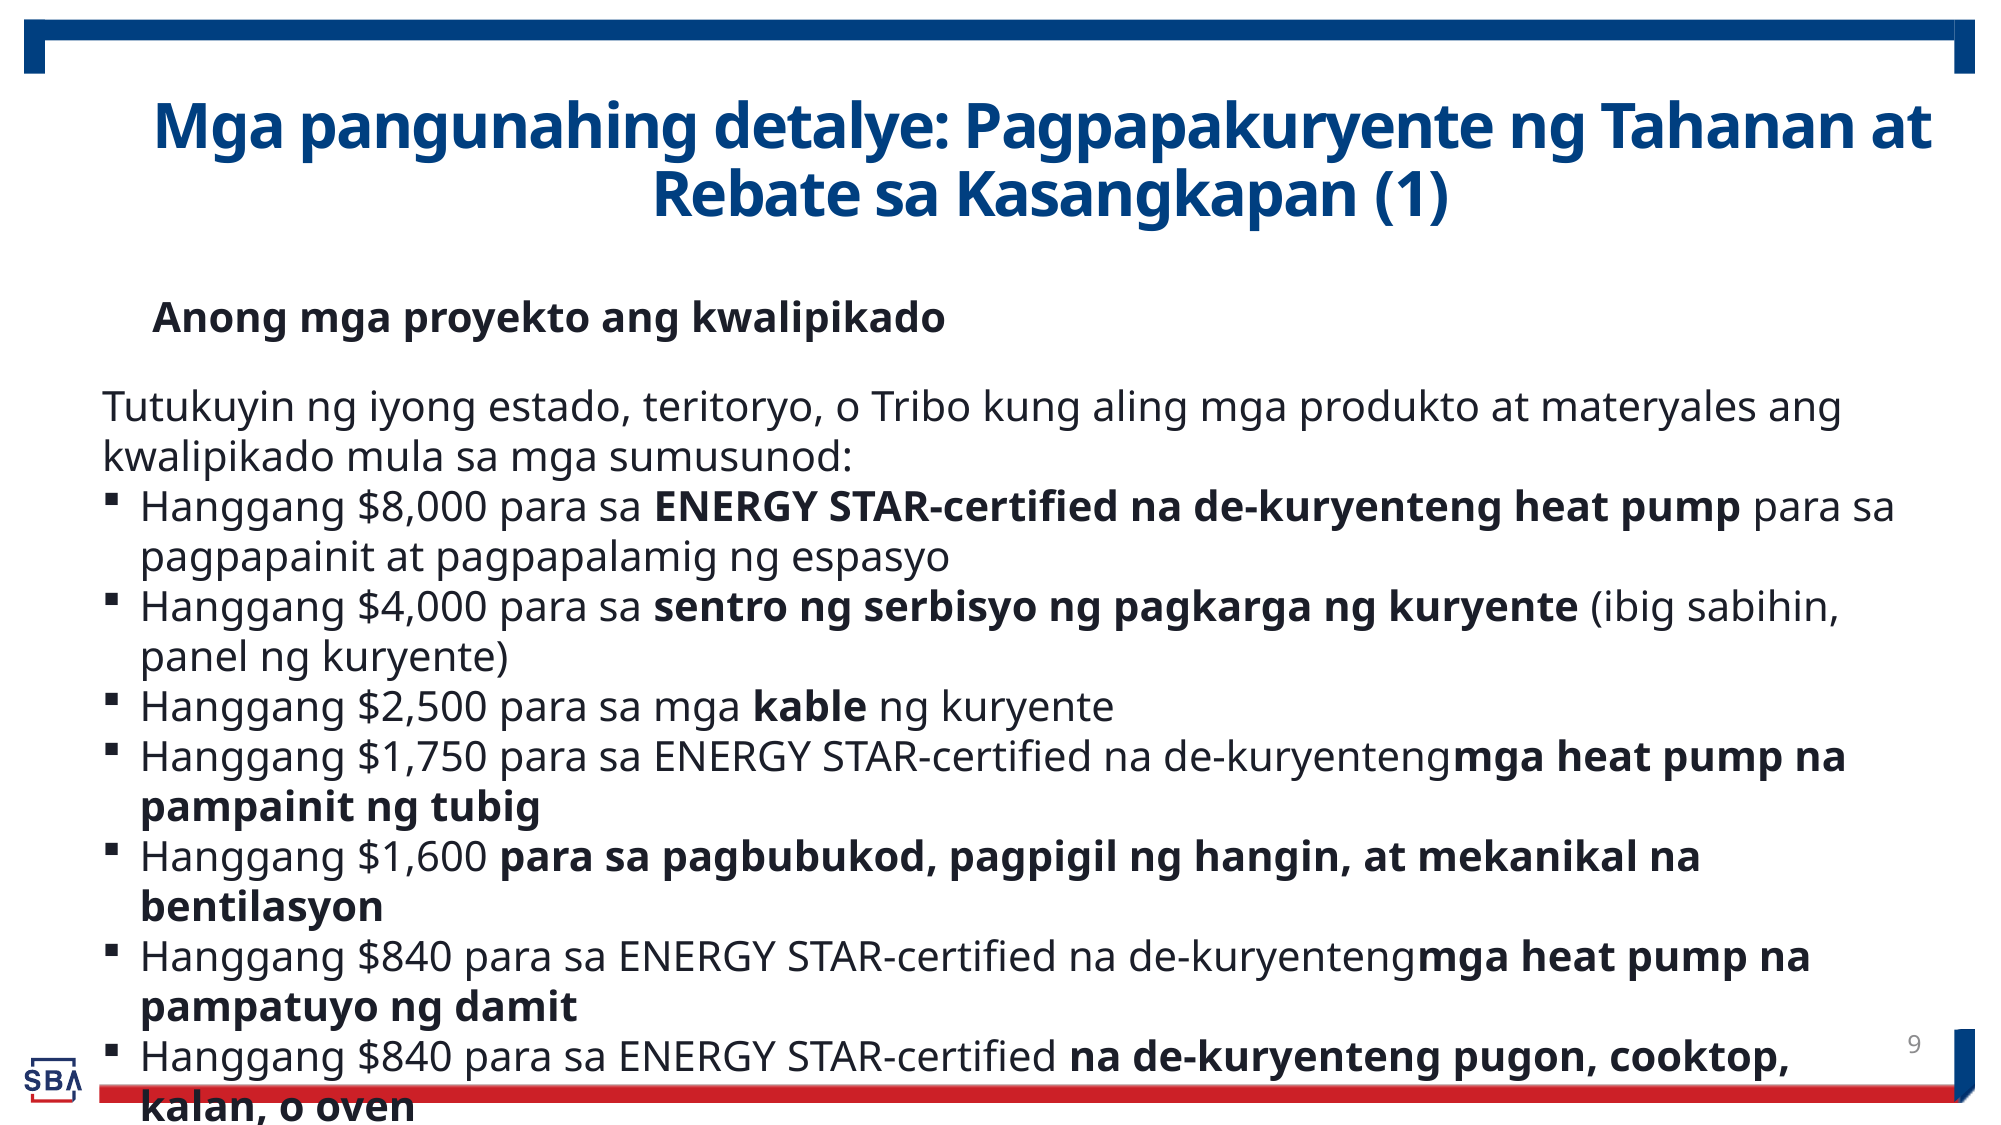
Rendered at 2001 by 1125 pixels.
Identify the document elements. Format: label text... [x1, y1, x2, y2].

text_box Tutukuyin ng iyong estado, teritoryo, o Tribo kung aling mga produkto at materyales ang kwalipikado mula sa mga sumusunod: Hanggang $8,000 para sa ENERGY STAR-certified na de-kuryenteng heat pump para sa pagpapainit at pagpapalamig ng espasyo Hanggang $4,000 para sa sentro ng serbisyo ng pagkarga ng kuryente (ibig sabihin, panel ng kuryente) Hanggang $2,500 para sa mga kable ng kuryente Hanggang $1,750 para sa ENERGY STAR-certified na de-kuryentengmga heat pump na pampainit ng tubig Hanggang $1,600 para sa pagbubukod, pagpigil ng hangin, at mekanikal na bentilasyon Hanggang $840 para sa ENERGY STAR-certified na de-kuryentengmga heat pump na pampatuyo ng damit Hanggang $840 para sa ENERGY STAR-certified na de-kuryenteng pugon, cooktop, kalan, o oven [87, 372, 1937, 1072]
list Anong mga proyekto ang kwalipikado [137, 289, 1000, 372]
title Mga pangunahing detalye: Pagpapakuryente ng Tahanan at Rebate sa Kasangkapan (1) [137, 87, 1964, 285]
slide_number 9 [1486, 1072, 1937, 1076]
